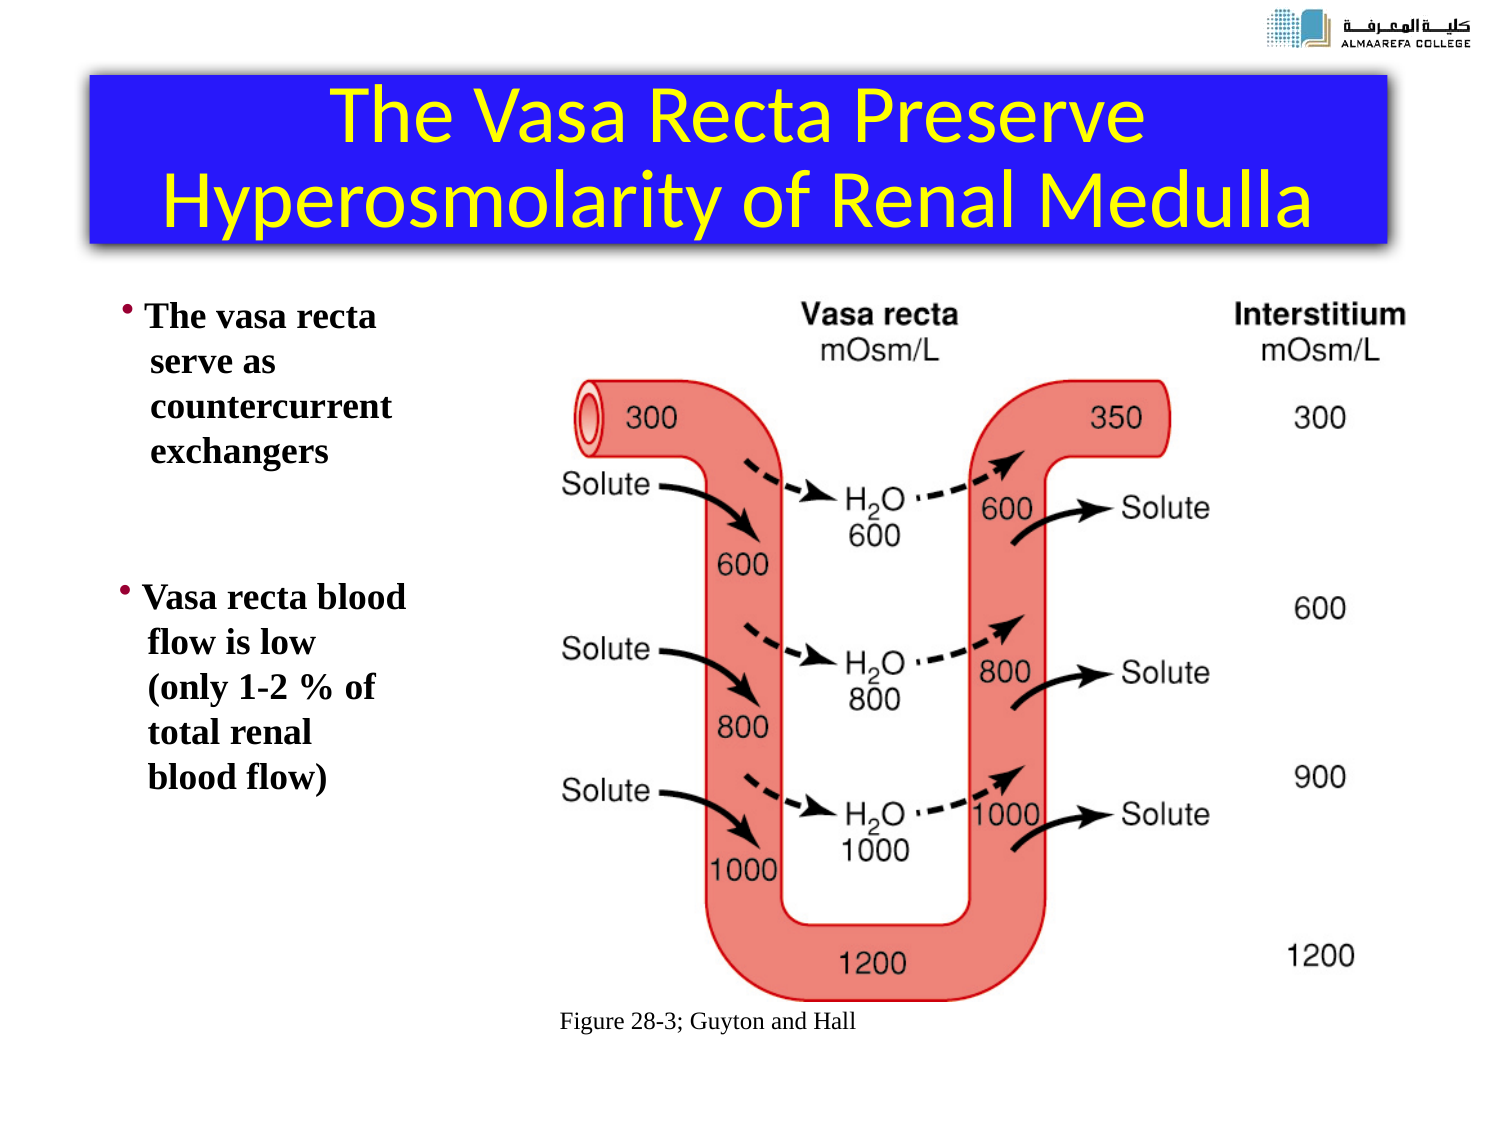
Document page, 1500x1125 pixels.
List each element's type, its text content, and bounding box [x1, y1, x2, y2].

text_box The vasa recta serve as countercurrent exchangers [106, 283, 523, 479]
picture [1262, 0, 1475, 65]
title The Vasa Recta Preserve Hyperosmolarity of Renal Medulla [89, 75, 1388, 244]
text_box Vasa recta blood flow is low (only 1-2 % of total renal blood flow) [104, 565, 521, 805]
text_box Figure 28-3; Guyton and Hall [544, 997, 940, 1070]
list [560, 295, 1407, 1003]
